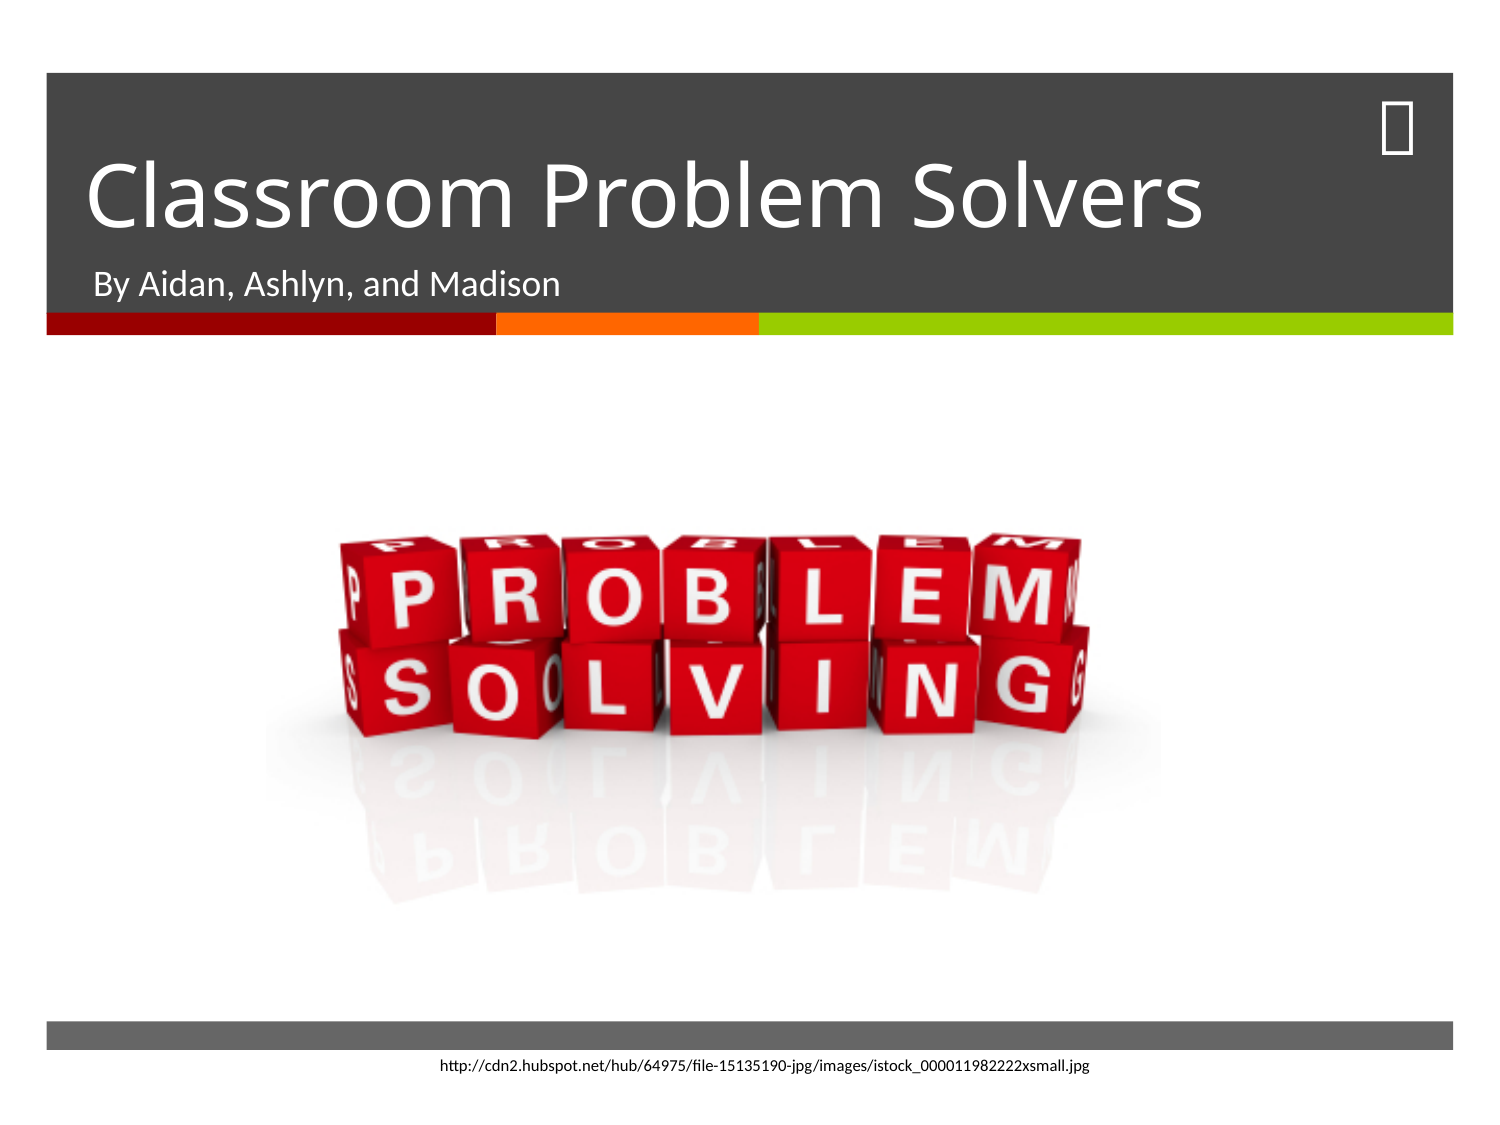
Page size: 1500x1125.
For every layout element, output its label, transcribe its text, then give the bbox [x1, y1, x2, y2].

title Classroom Problem Solvers [69, 73, 1351, 253]
text_box http://cdn2.hubspot.net/hub/64975/file-15135190-jpg/images/istock_000011982222xsmall.jpg [425, 1047, 1107, 1083]
subtitle By Aidan, Ashlyn, and Madison [78, 251, 1351, 331]
picture [266, 376, 1161, 962]
